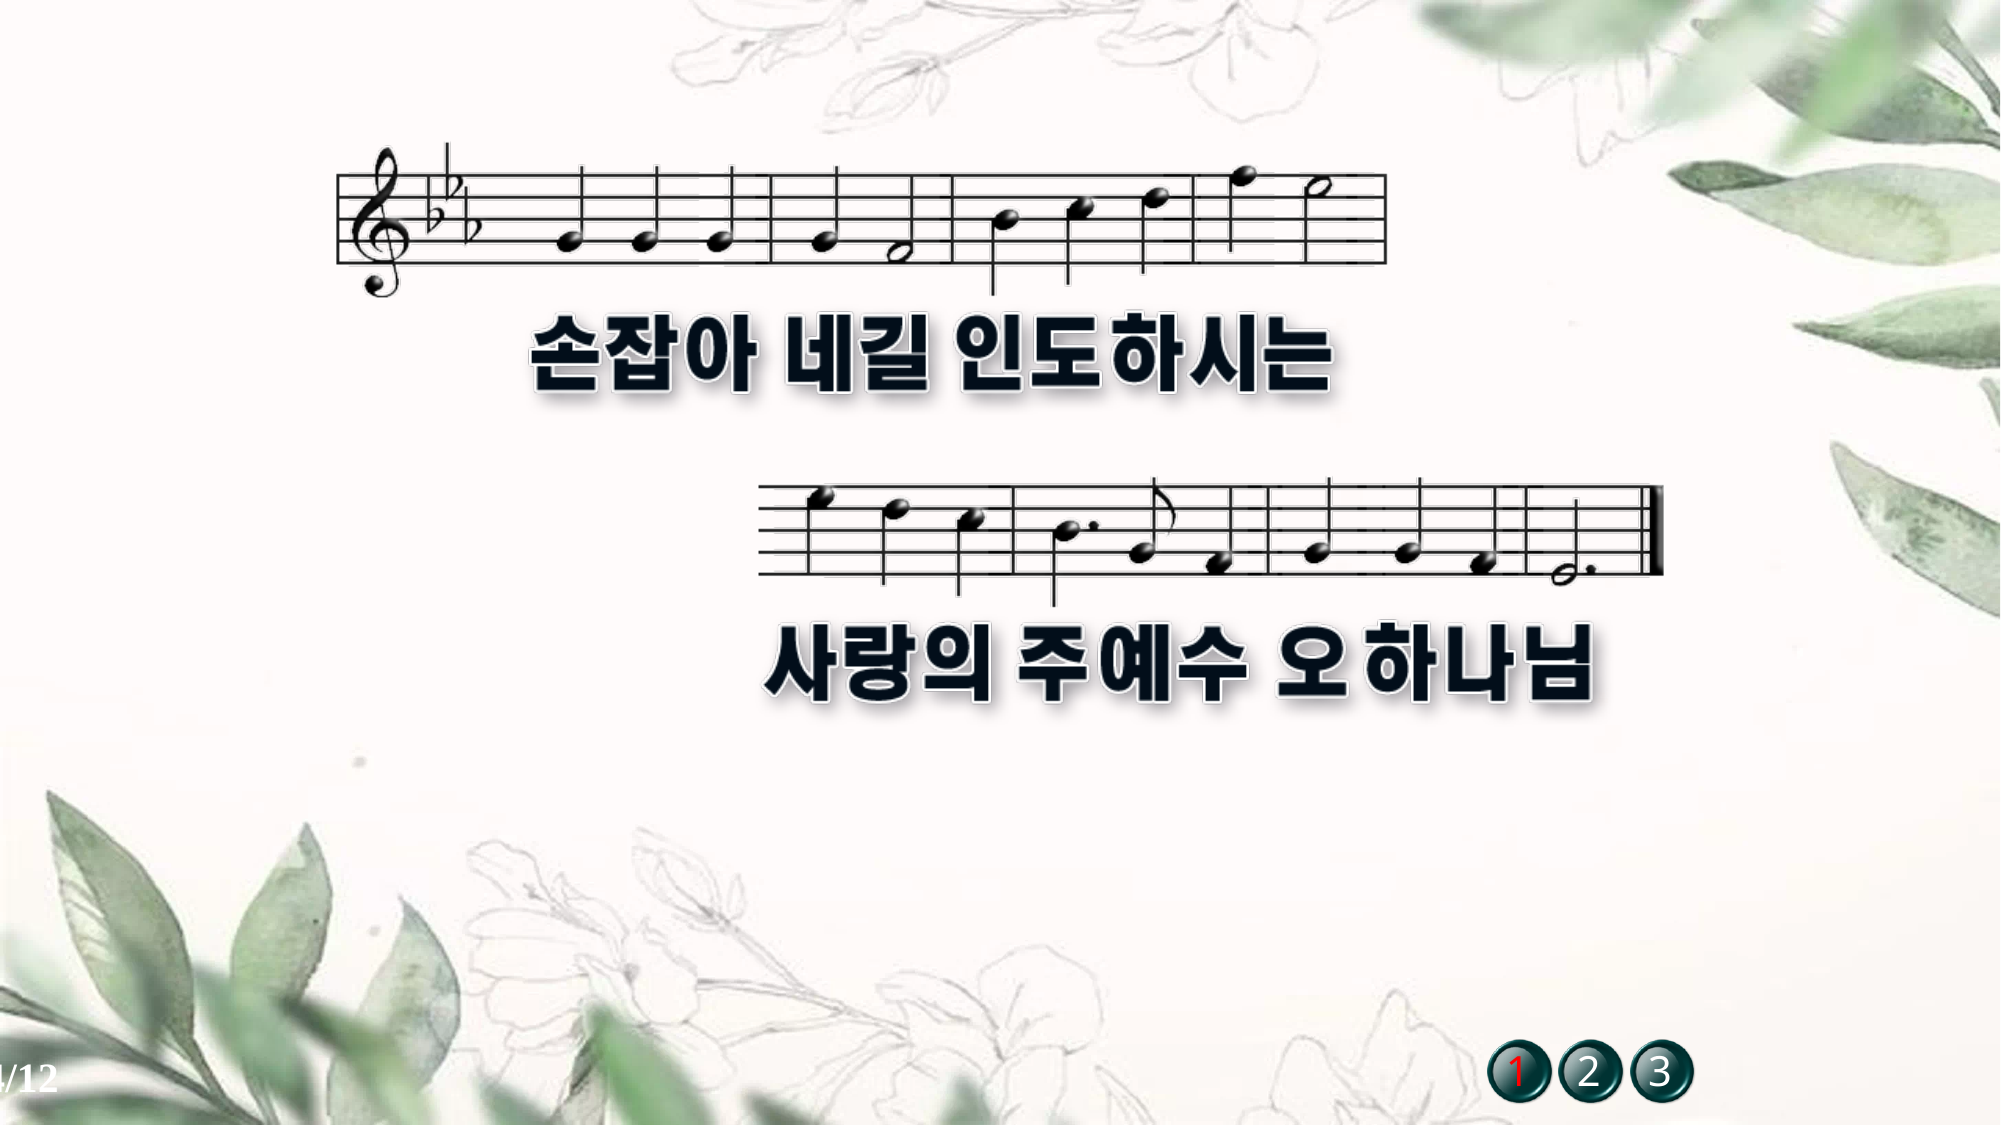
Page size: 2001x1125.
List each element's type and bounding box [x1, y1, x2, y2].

text_box [1627, 1035, 1697, 1106]
picture [0, 0, 2001, 1125]
text_box [1555, 1035, 1626, 1106]
text_box [1484, 1035, 1555, 1106]
